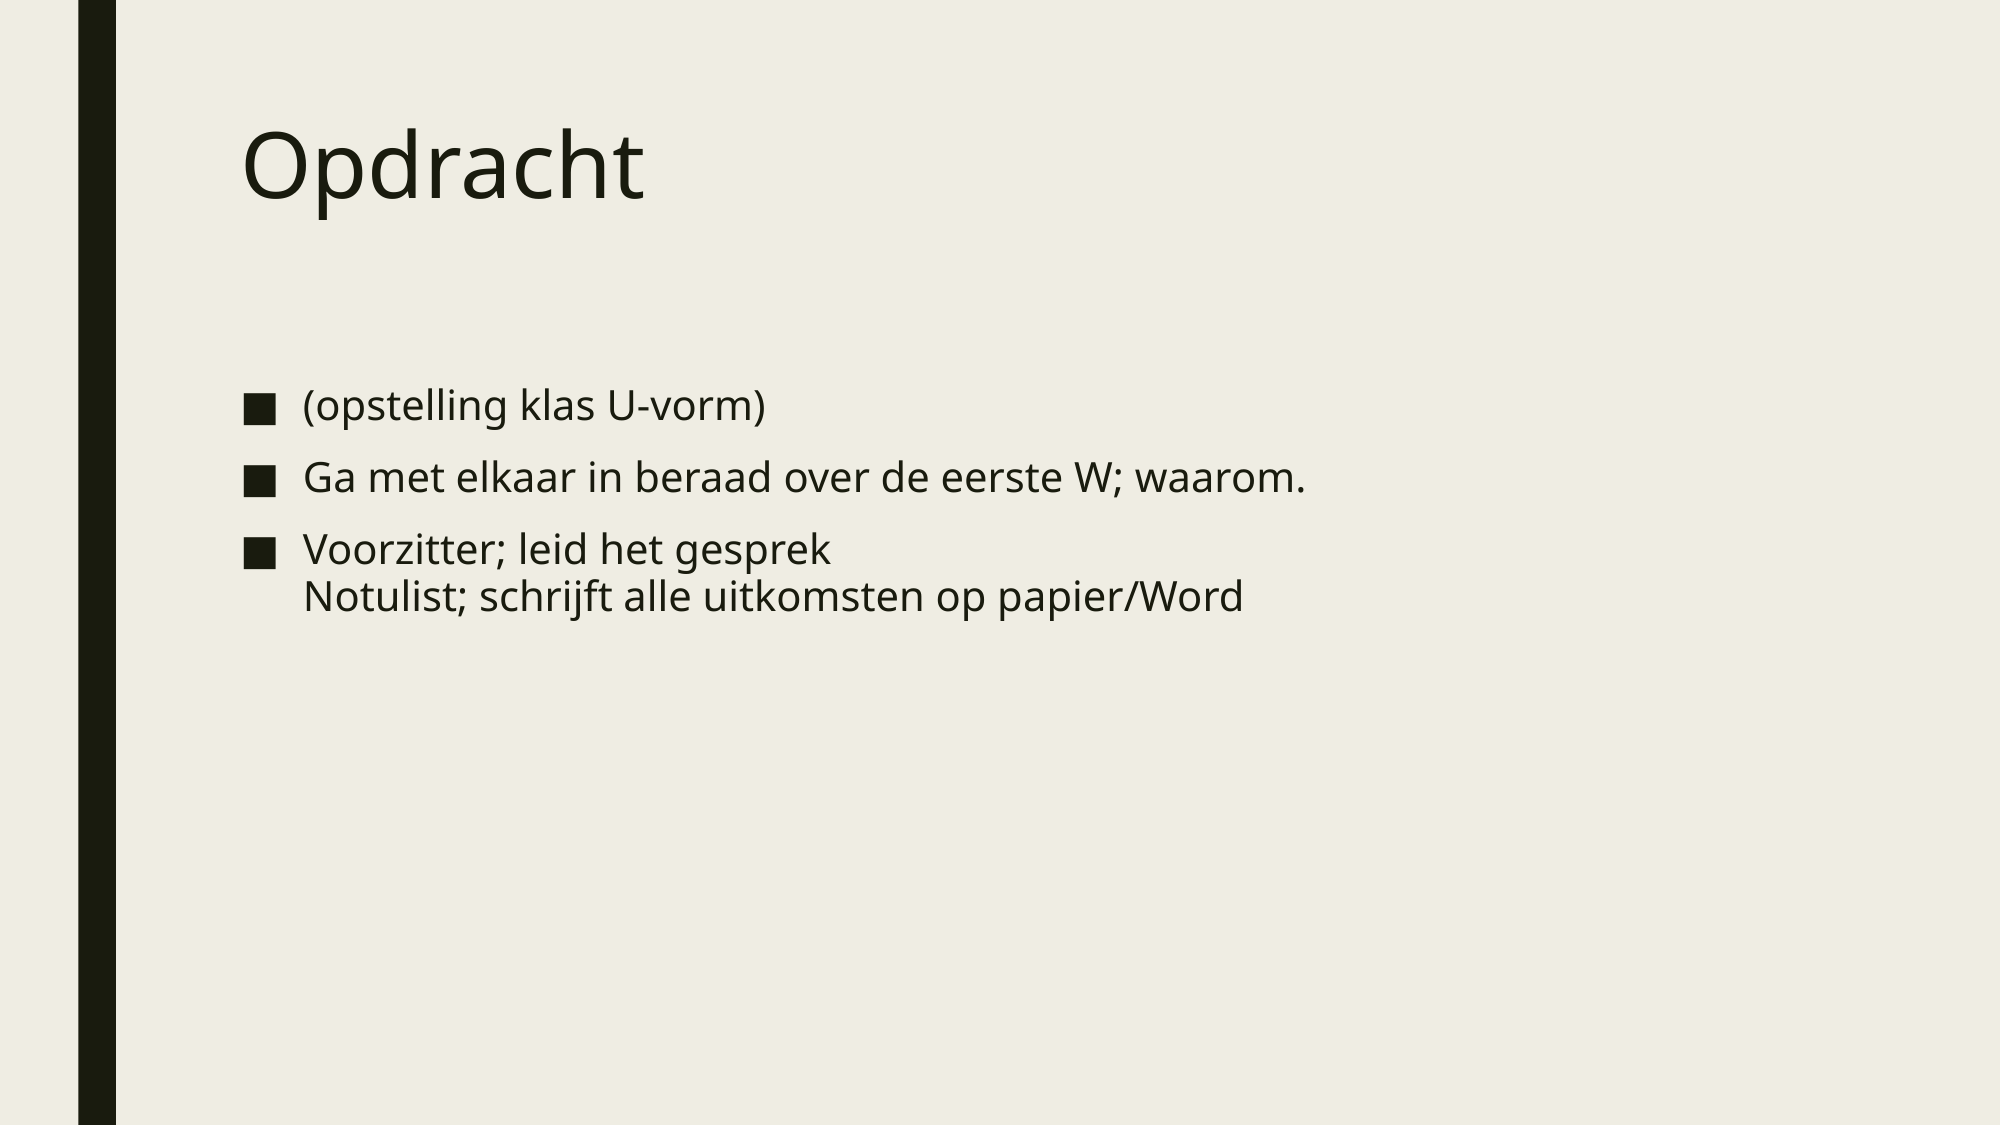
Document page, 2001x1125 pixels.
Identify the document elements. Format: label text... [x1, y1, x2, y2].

title Opdracht [225, 112, 1800, 357]
list (opstelling klas U-vorm) Ga met elkaar in beraad over de eerste W; waarom. Voorzitter; leid het gesprek Notulist; schrijft alle uitkomsten op papier/Word [225, 375, 1800, 963]
